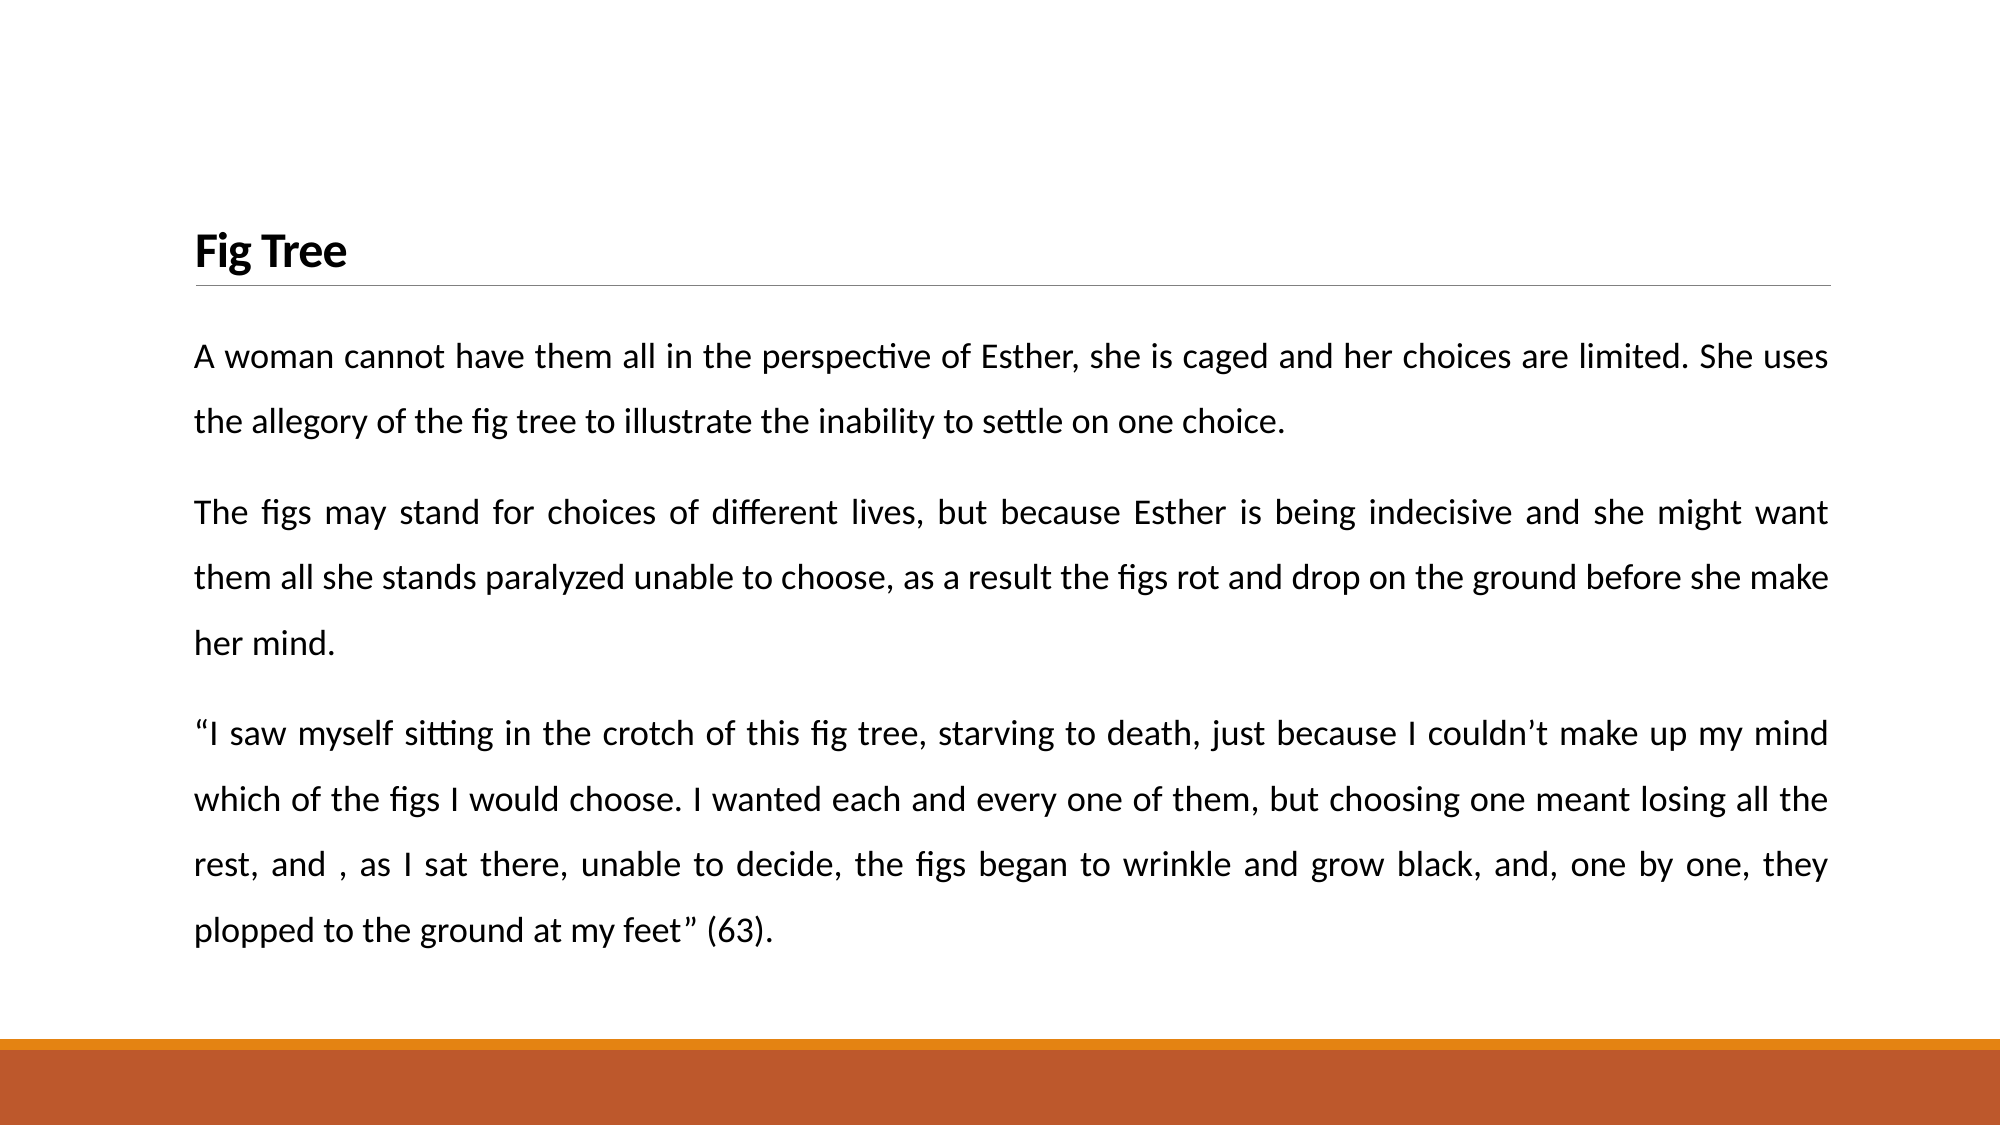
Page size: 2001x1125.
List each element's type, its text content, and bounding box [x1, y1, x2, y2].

title Fig Tree [180, 47, 1830, 285]
list A woman cannot have them all in the perspective of Esther, she is caged and her choices are limited. She uses the allegory of the fig tree to illustrate the inability to settle on one choice. The figs may stand for choices of different lives, but because Esther is being indecisive and she might want them all she stands paralyzed unable to choose, as a result the figs rot and drop on the ground before she make her mind. “I saw myself sitting in the crotch of this fig tree, starving to death, just because I couldn’t make up my mind which of the figs I would choose. I wanted each and every one of them, but choosing one meant losing all the rest, and , as I sat there, unable to decide, the figs began to wrinkle and grow black, and, one by one, they plopped to the ground at my feet” (63). [180, 302, 1830, 963]
